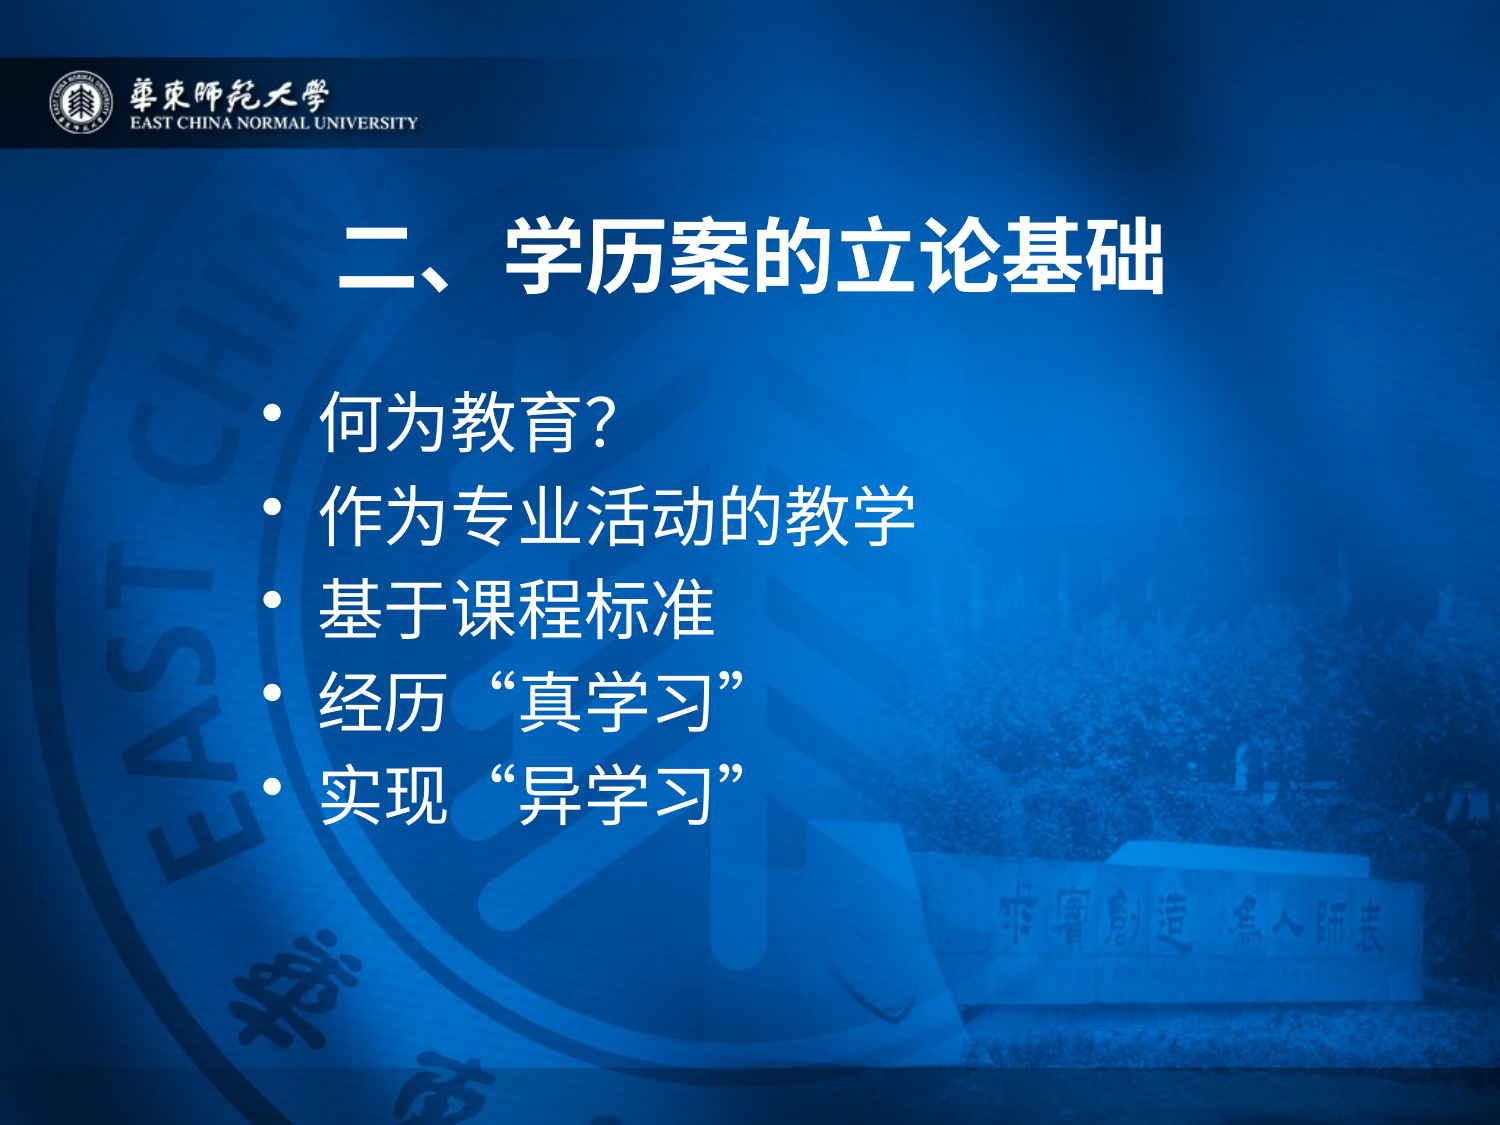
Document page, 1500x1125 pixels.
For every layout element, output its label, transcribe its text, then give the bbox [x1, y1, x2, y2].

list 何为教育？ 作为专业活动的教学 基于课程标准 经历“真学习” 实现“异学习” [245, 373, 1426, 1006]
title 二、学历案的立论基础 [76, 160, 1428, 349]
picture [0, 0, 1500, 1125]
